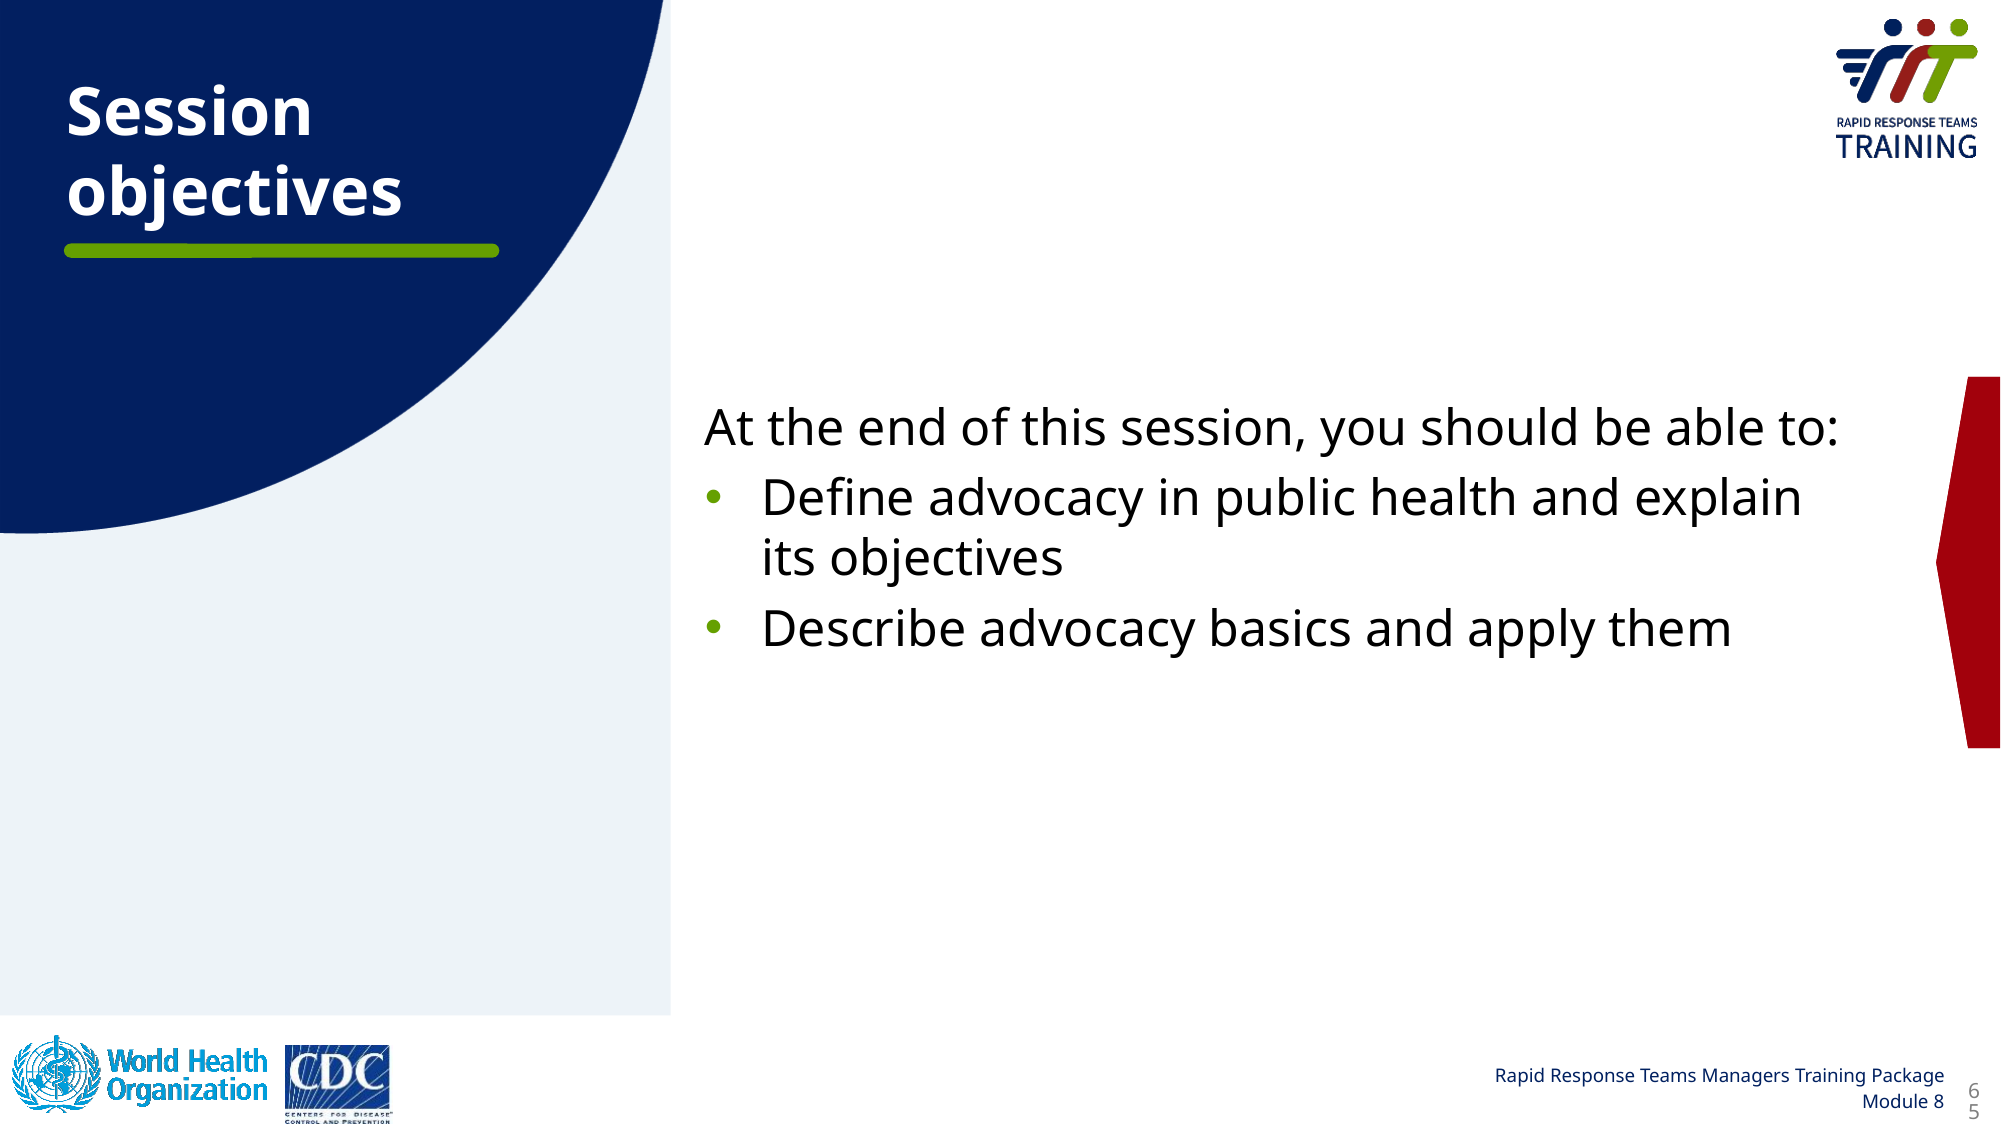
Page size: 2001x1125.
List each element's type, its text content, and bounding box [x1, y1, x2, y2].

picture [12, 1084, 46, 1113]
picture [34, 1058, 41, 1077]
text_box At the end of this session, you should be able to: Define advocacy in public health and explain its objectives Describe advocacy basics and apply them [697, 387, 1874, 664]
picture [1835, 19, 1978, 167]
picture [43, 1088, 54, 1094]
picture [36, 1035, 267, 1113]
picture [38, 1092, 54, 1100]
picture [28, 1054, 36, 1077]
picture [0, 0, 670, 538]
picture [38, 1044, 53, 1052]
picture [46, 1056, 54, 1061]
text_box Session objectives [59, 61, 531, 237]
text_box [1936, 376, 2000, 749]
picture [12, 1035, 53, 1067]
slide_number 65 [1953, 1070, 2000, 1124]
picture [285, 1045, 393, 1124]
picture [50, 1109, 62, 1113]
